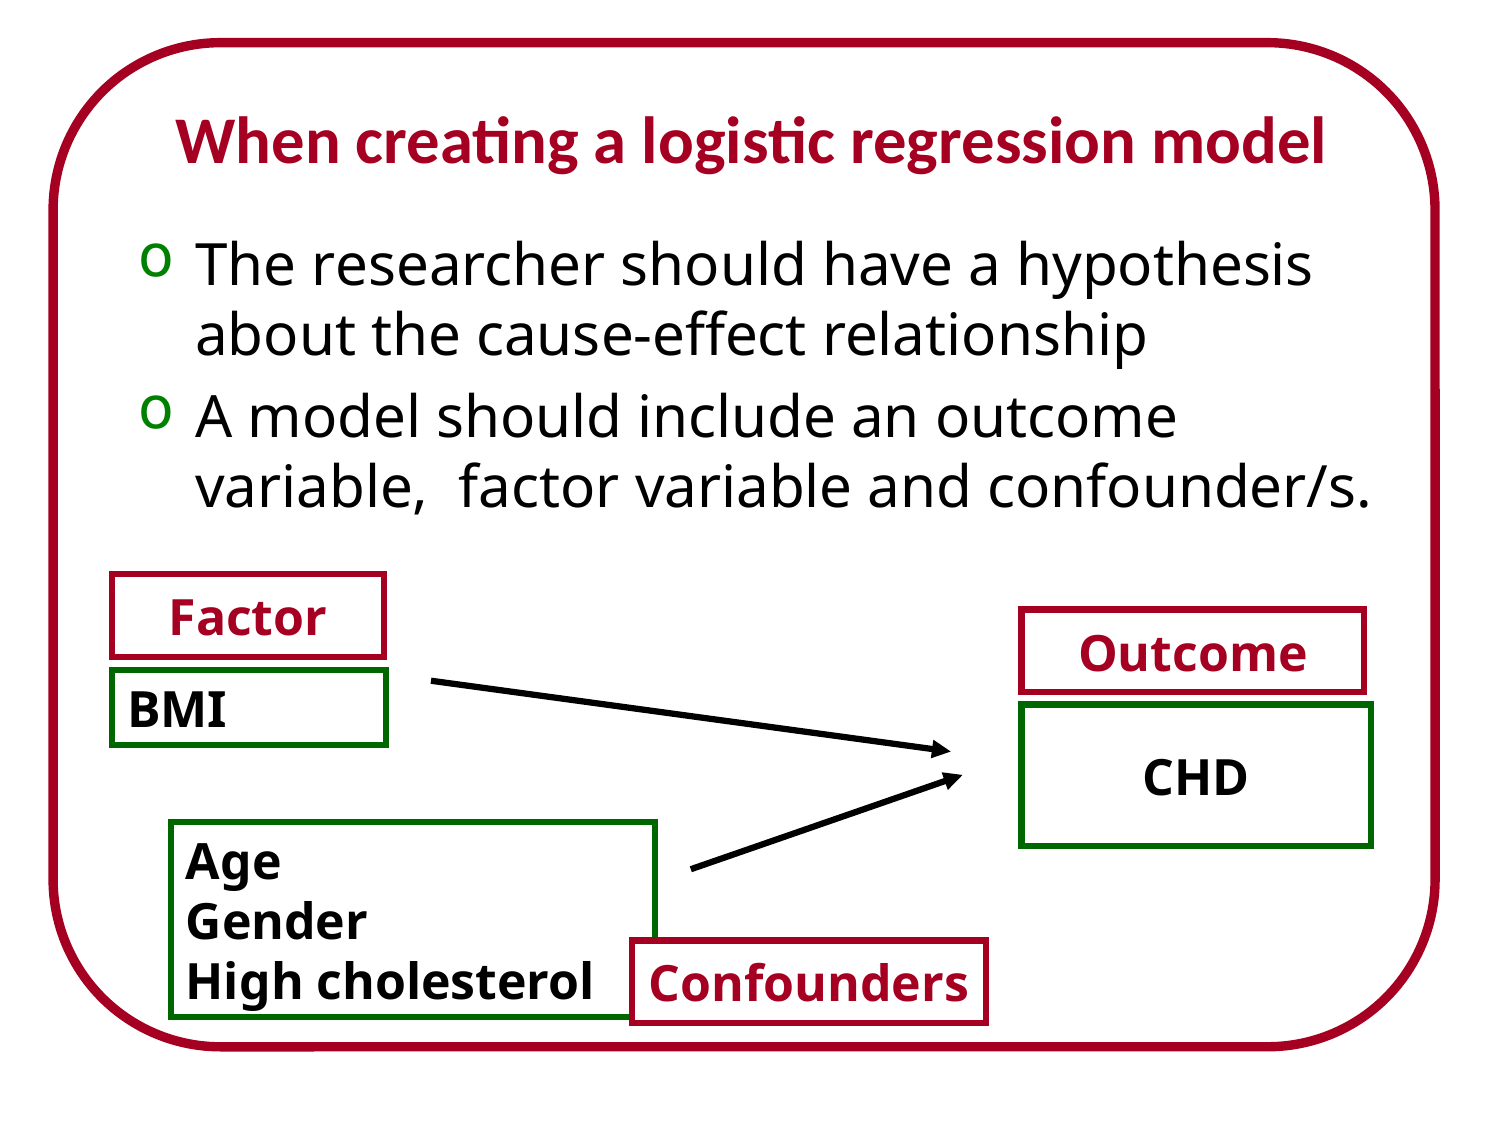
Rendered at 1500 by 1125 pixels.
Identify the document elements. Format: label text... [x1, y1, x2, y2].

text_box Confounders [631, 940, 987, 1024]
text_box [430, 680, 951, 757]
text_box BMI [112, 670, 387, 745]
title When creating a logistic regression model [76, 42, 1428, 231]
list The researcher should have a hypothesis about the cause-effect relationship A model should include an outcome variable, factor variable and confounder/s. [123, 231, 1400, 551]
text_box CHD [1021, 704, 1372, 847]
text_box Factor [112, 574, 384, 657]
text_box Outcome [1021, 609, 1365, 693]
text_box Age Gender High cholesterol [171, 822, 656, 1018]
text_box [690, 773, 963, 870]
